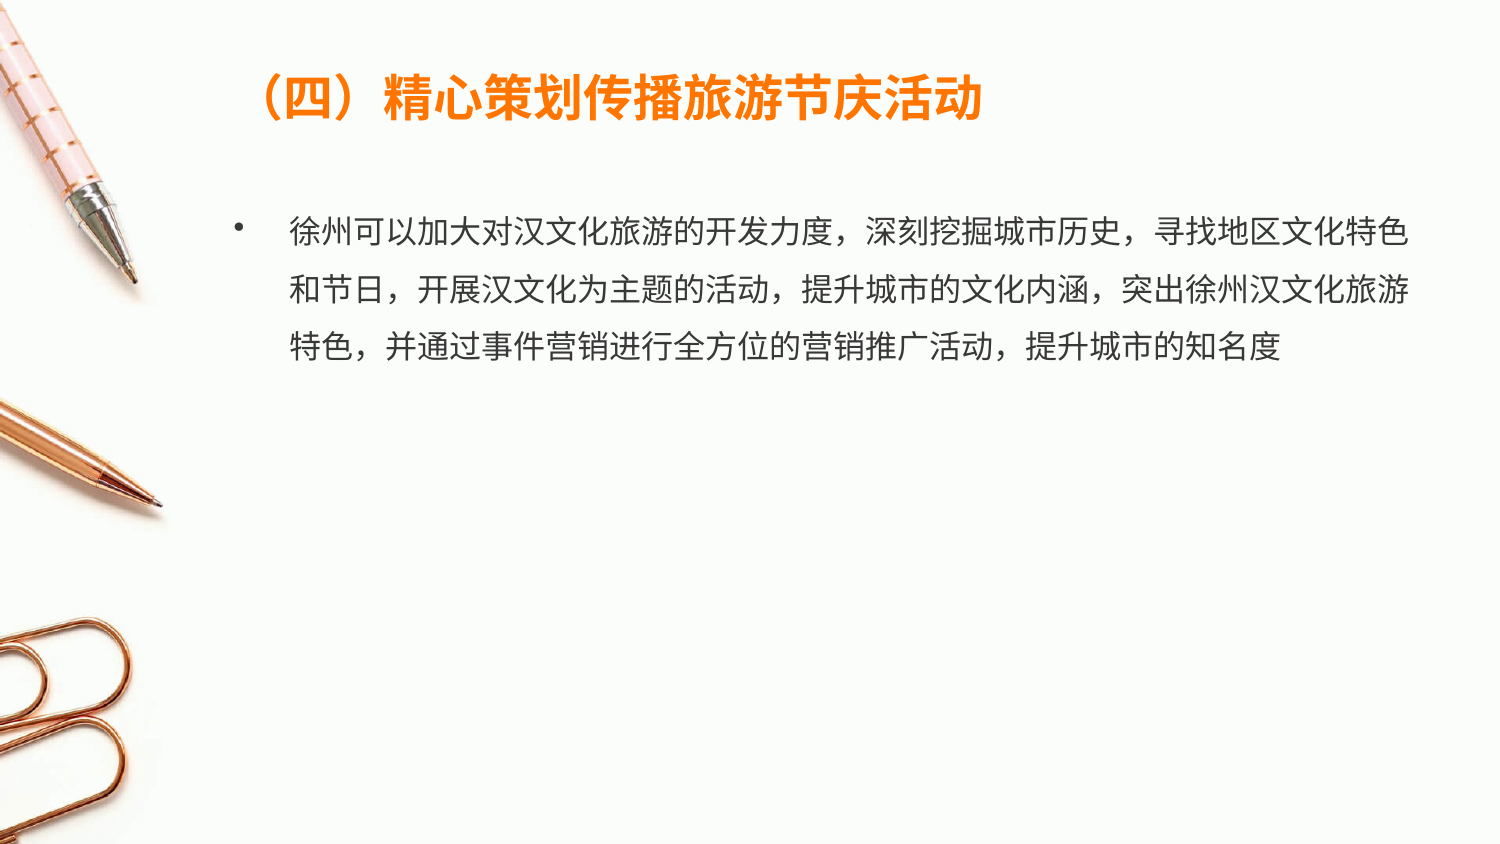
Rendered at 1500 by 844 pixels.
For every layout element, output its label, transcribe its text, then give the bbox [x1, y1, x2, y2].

text_box 徐州可以加大对汉文化旅游的开发力度，深刻挖掘城市历史，寻找地区文化特色和节日，开展汉文化为主题的活动，提升城市的文化内涵，突出徐州汉文化旅游特色，并通过事件营销进行全方位的营销推广活动，提升城市的知名度 [218, 185, 1436, 411]
text_box （四）精心策划传播旅游节庆活动 [218, 51, 1451, 143]
picture [0, 0, 1500, 844]
